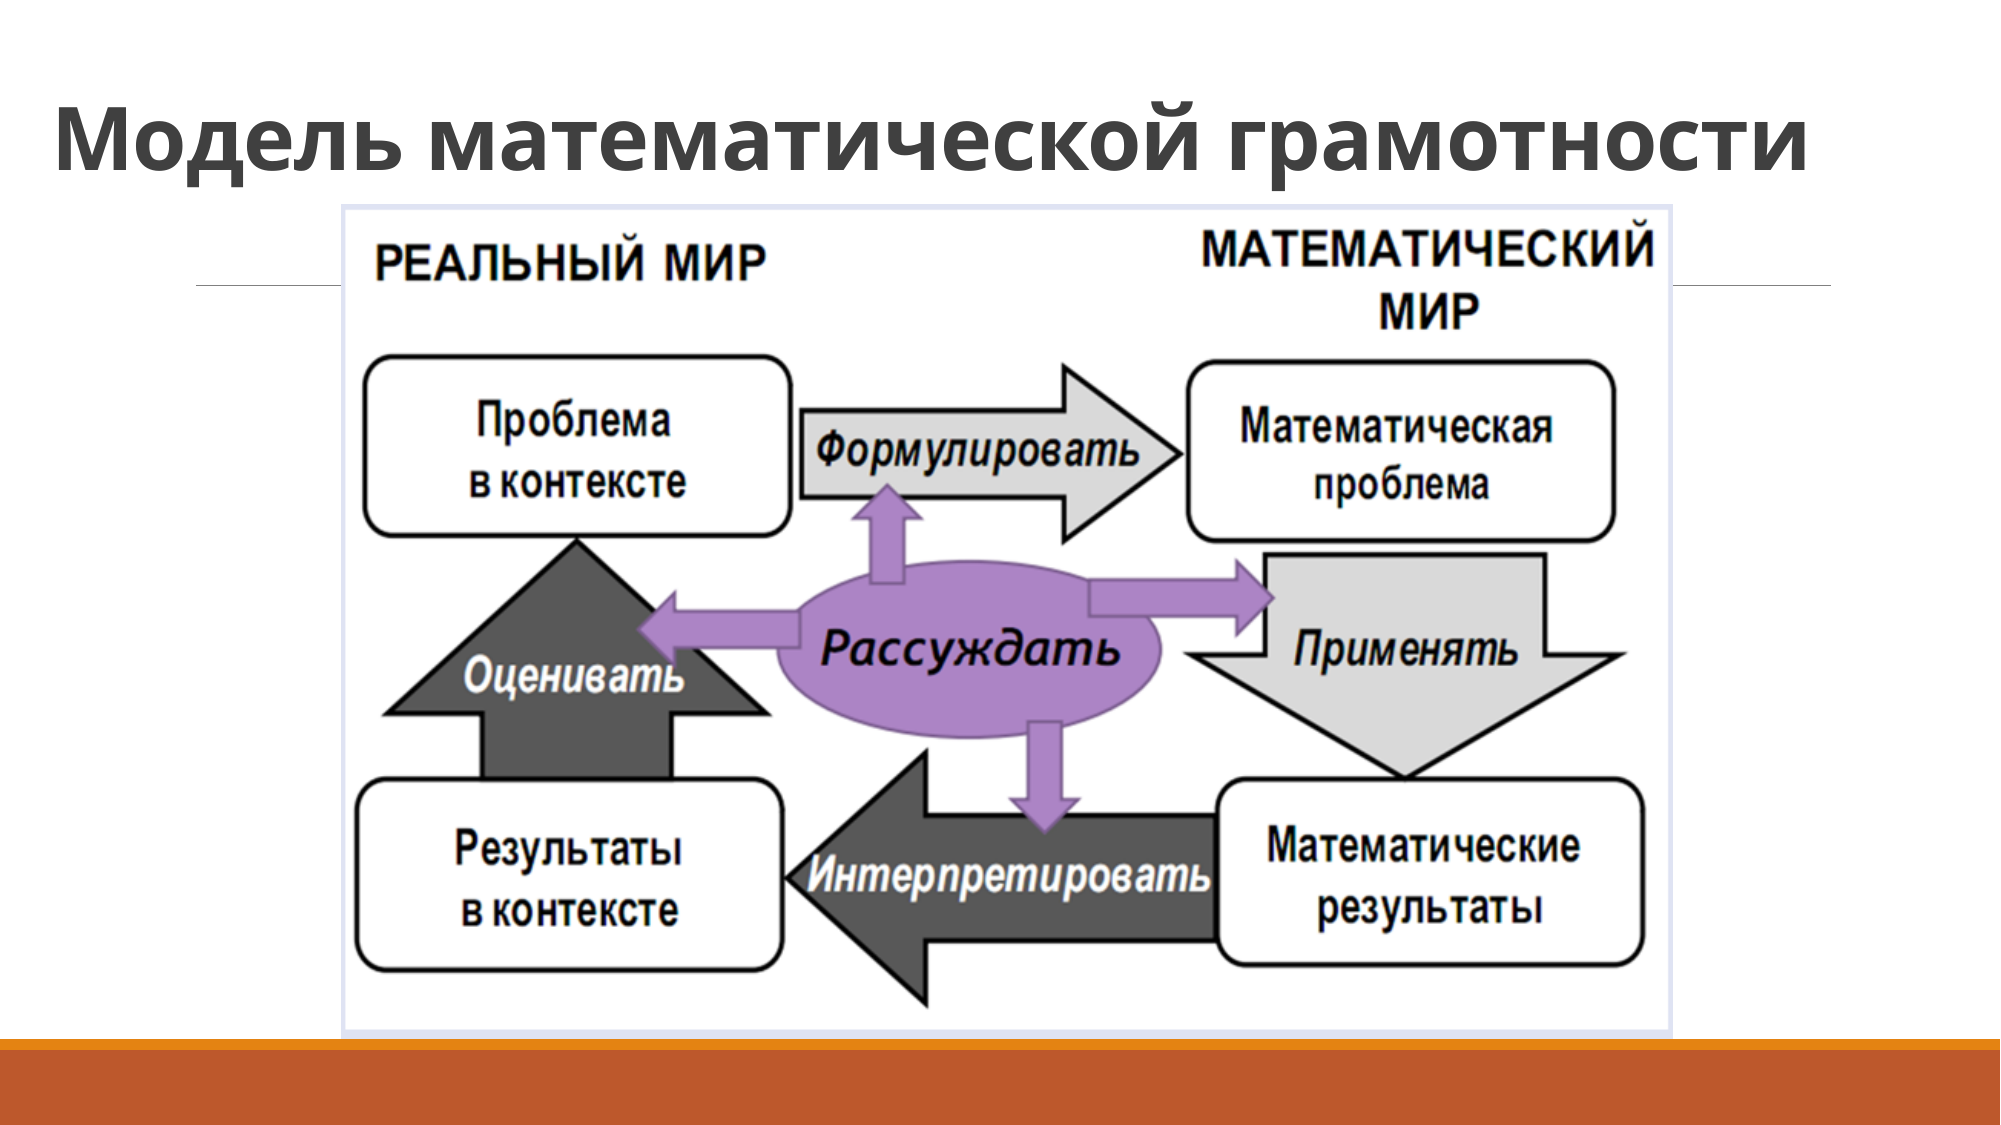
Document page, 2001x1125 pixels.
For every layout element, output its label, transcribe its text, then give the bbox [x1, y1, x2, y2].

title Модель математической грамотности [36, 20, 1994, 196]
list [341, 203, 1674, 1039]
